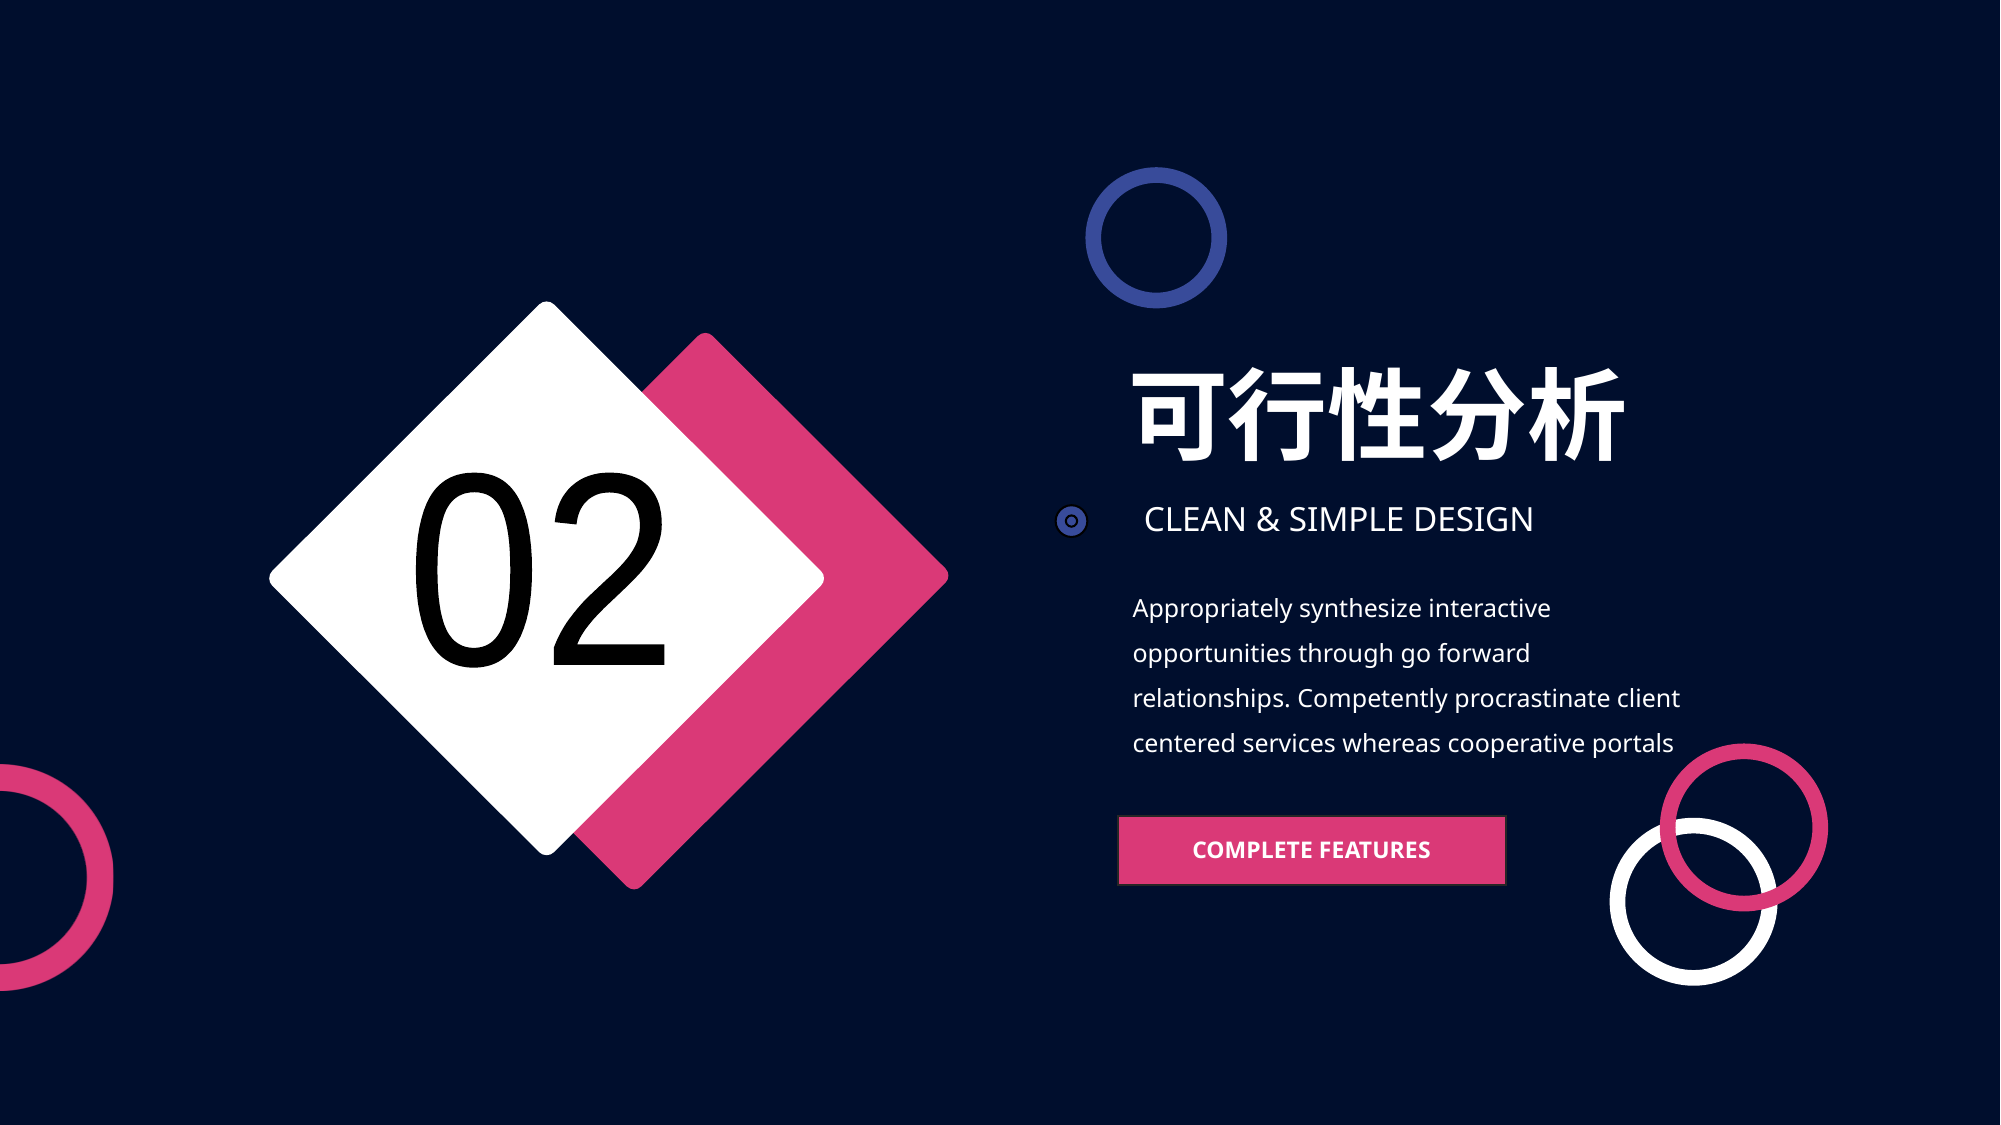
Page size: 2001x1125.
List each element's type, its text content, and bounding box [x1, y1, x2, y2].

text_box COMPLETE FEATURES [1177, 828, 1446, 871]
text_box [1055, 505, 1088, 537]
picture [0, 0, 2000, 1125]
text_box CLEAN & SIMPLE DESIGN [1128, 491, 1551, 546]
text_box [1117, 815, 1507, 886]
text_box 可行性分析 [1113, 345, 1644, 480]
text_box Appropriately synthesize interactive opportunities through go forward relationships. Competently procrastinate client centered services whereas cooperative portals [1117, 570, 1704, 765]
